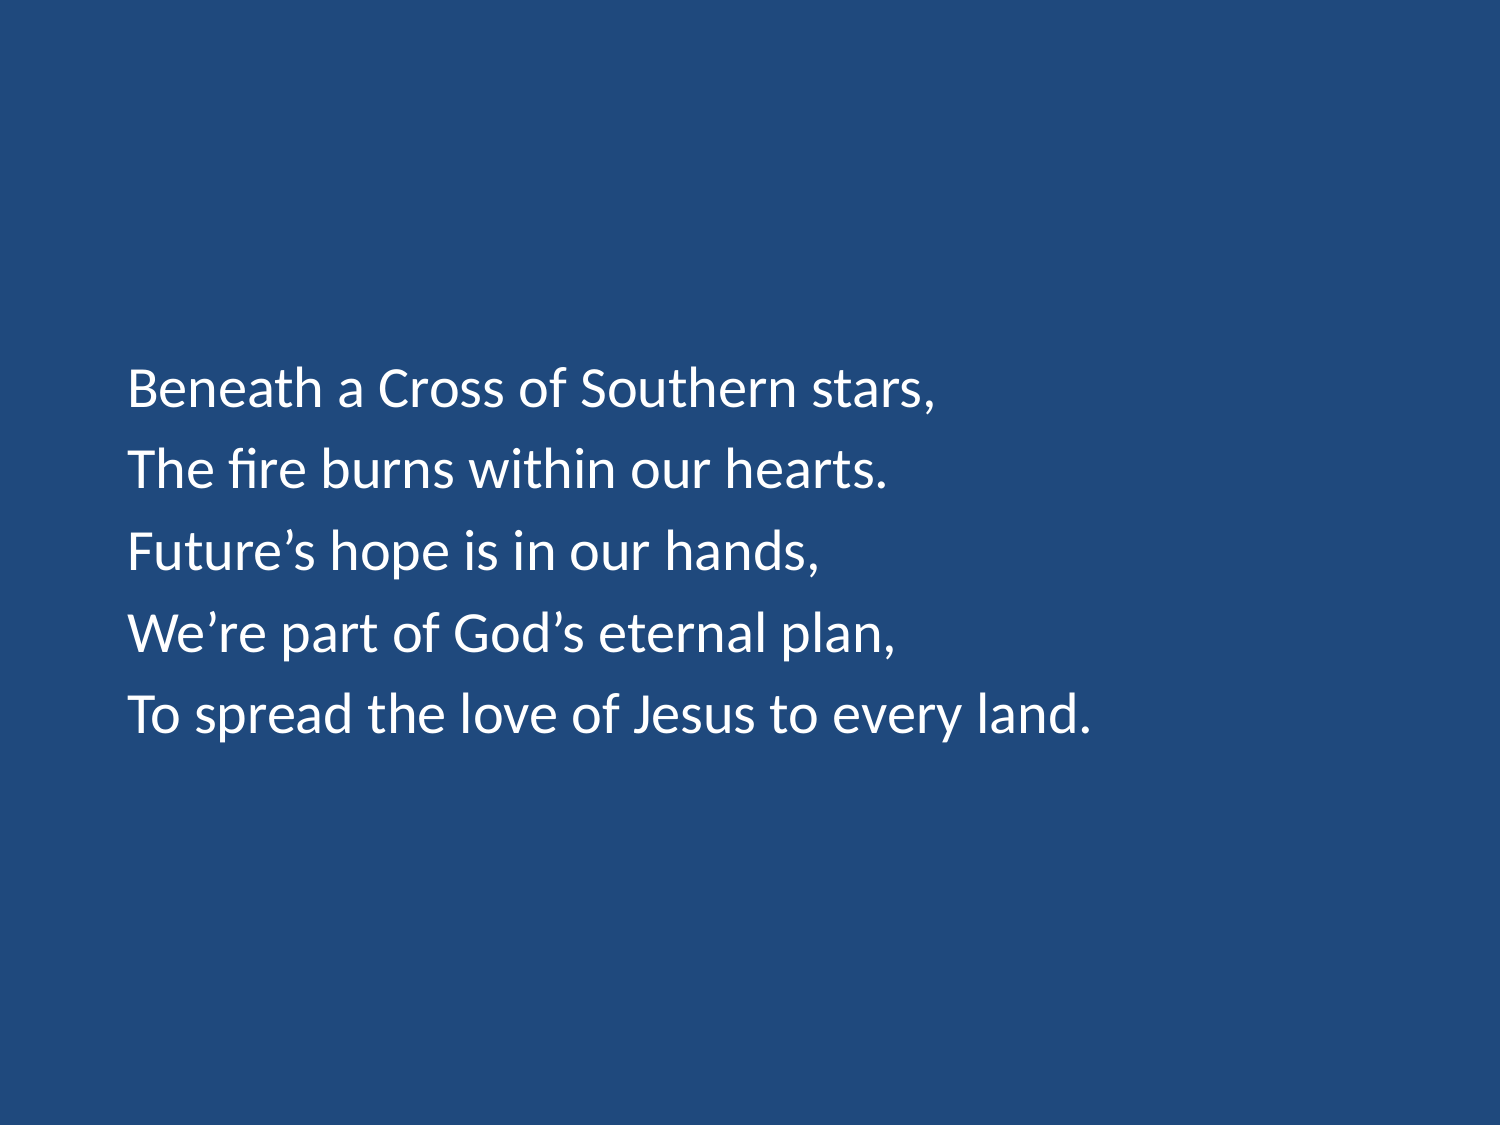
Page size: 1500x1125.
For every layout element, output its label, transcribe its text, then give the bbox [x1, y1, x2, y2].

list Beneath a Cross of Southern stars, The fire burns within our hearts. Future’s hope is in our hands, We’re part of God’s eternal plan, To spread the love of Jesus to every land. [112, 341, 1444, 784]
